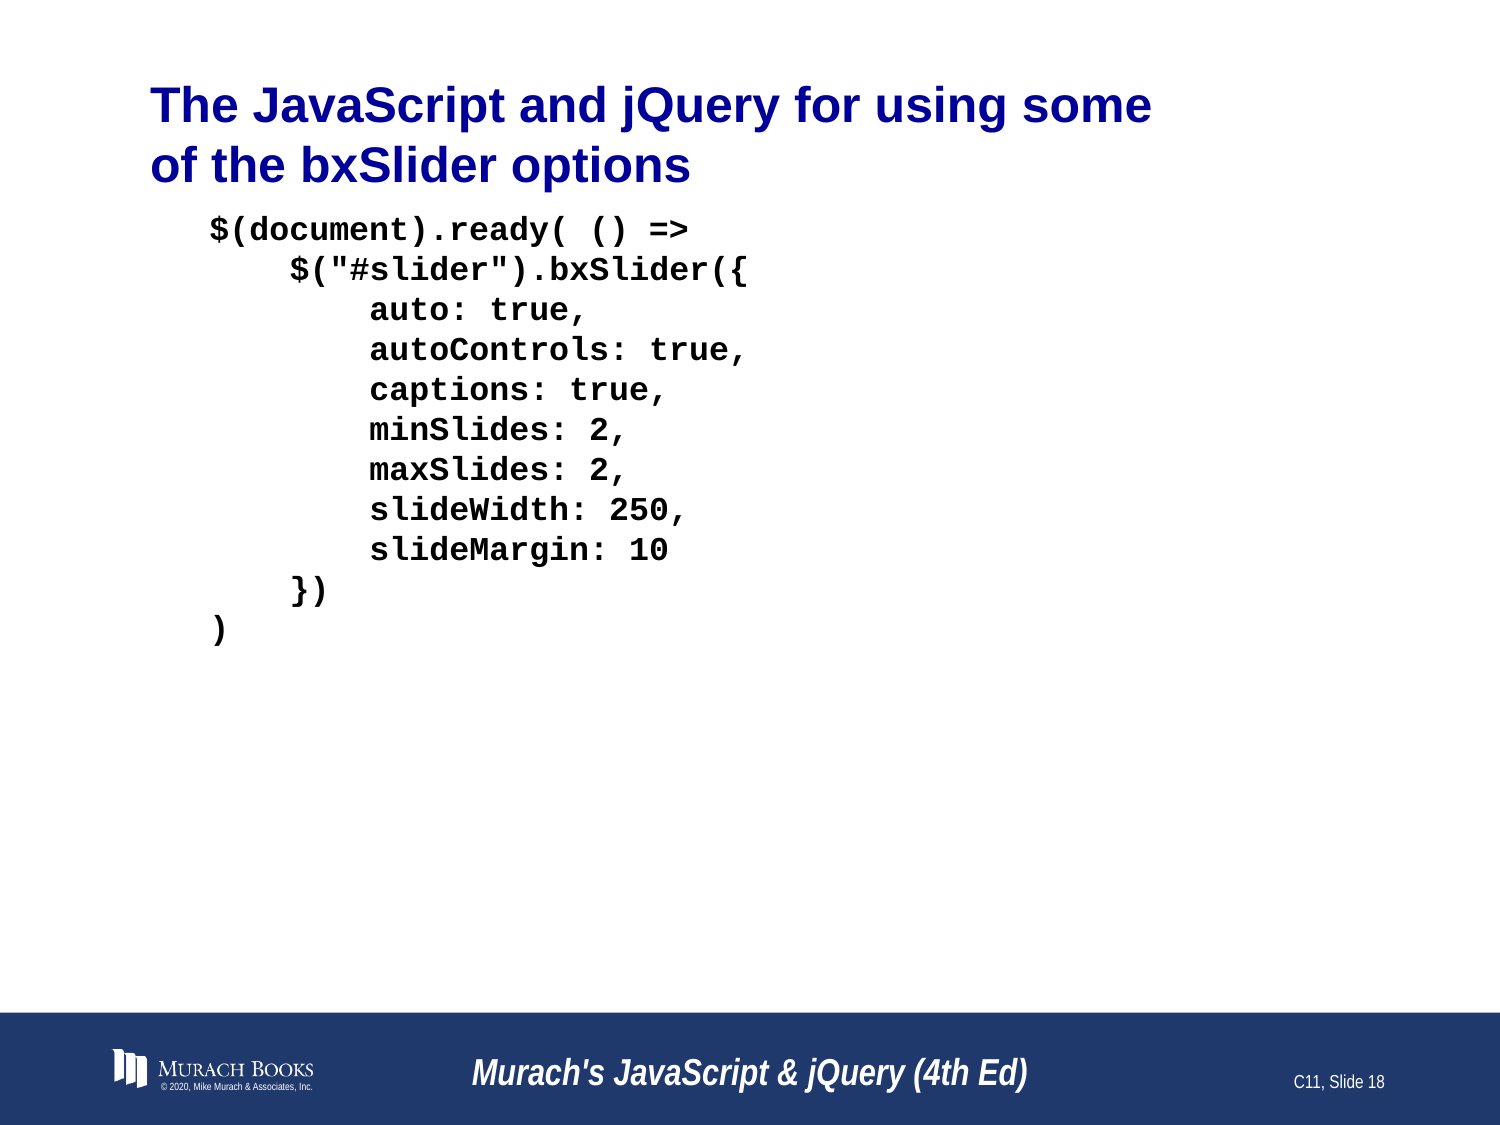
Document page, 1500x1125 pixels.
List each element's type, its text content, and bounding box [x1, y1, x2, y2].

footer © 2020, Mike Murach & Associates, Inc. [12, 1025, 463, 1100]
title The JavaScript and jQuery for using some of the bxSlider options [150, 72, 1350, 194]
slide_number Murach's JavaScript & jQuery (4th Ed) [463, 1025, 1050, 1100]
list $(document).ready( () => $("#slider").bxSlider({ auto: true, autoControls: true, captions: true, minSlides: 2, maxSlides: 2, slideWidth: 250, slideMargin: 10 }) ) [137, 200, 1350, 1000]
slide_number C11, Slide 18 [1087, 1025, 1400, 1100]
